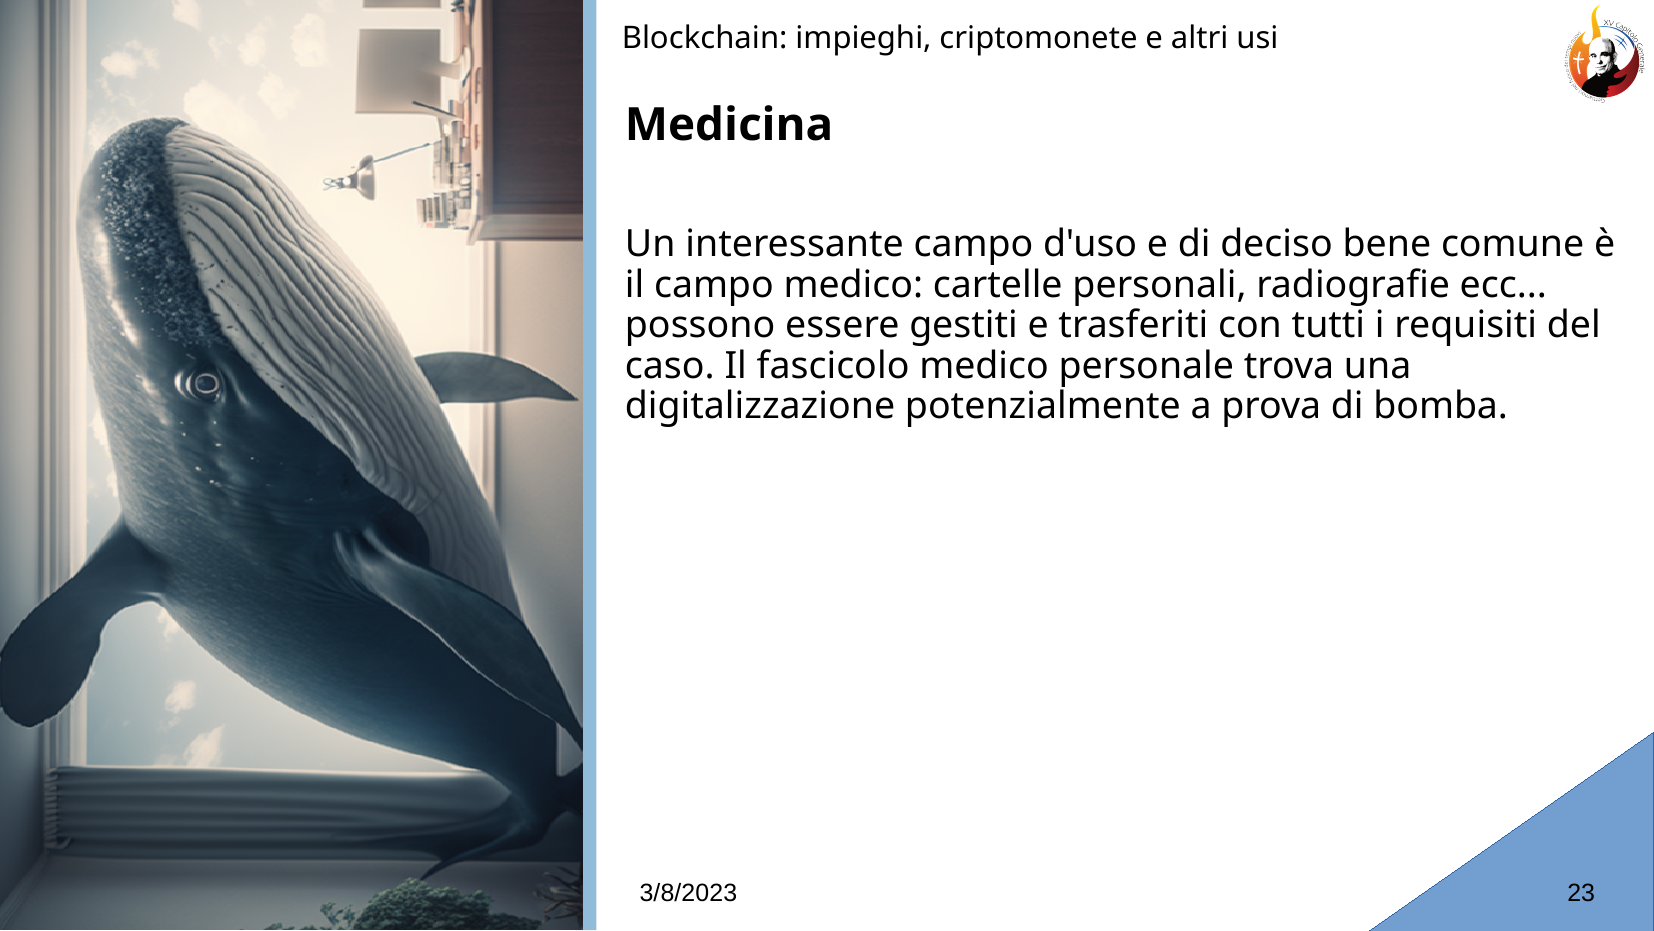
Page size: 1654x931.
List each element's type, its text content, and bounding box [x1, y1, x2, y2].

text_box Blockchain: impieghi, criptomonete e altri usi [607, 9, 1406, 63]
title Medicina [624, 94, 1621, 208]
list Un interessante campo d'uso e di deciso bene comune è il campo medico: cartelle personali, radiografie ecc... possono essere gestiti e trasferiti con tutti i requisiti del caso. Il fascicolo medico personale trova una digitalizzazione potenzialmente a prova di bomba. [624, 224, 1621, 827]
picture [1563, 4, 1646, 103]
picture [0, 0, 583, 930]
